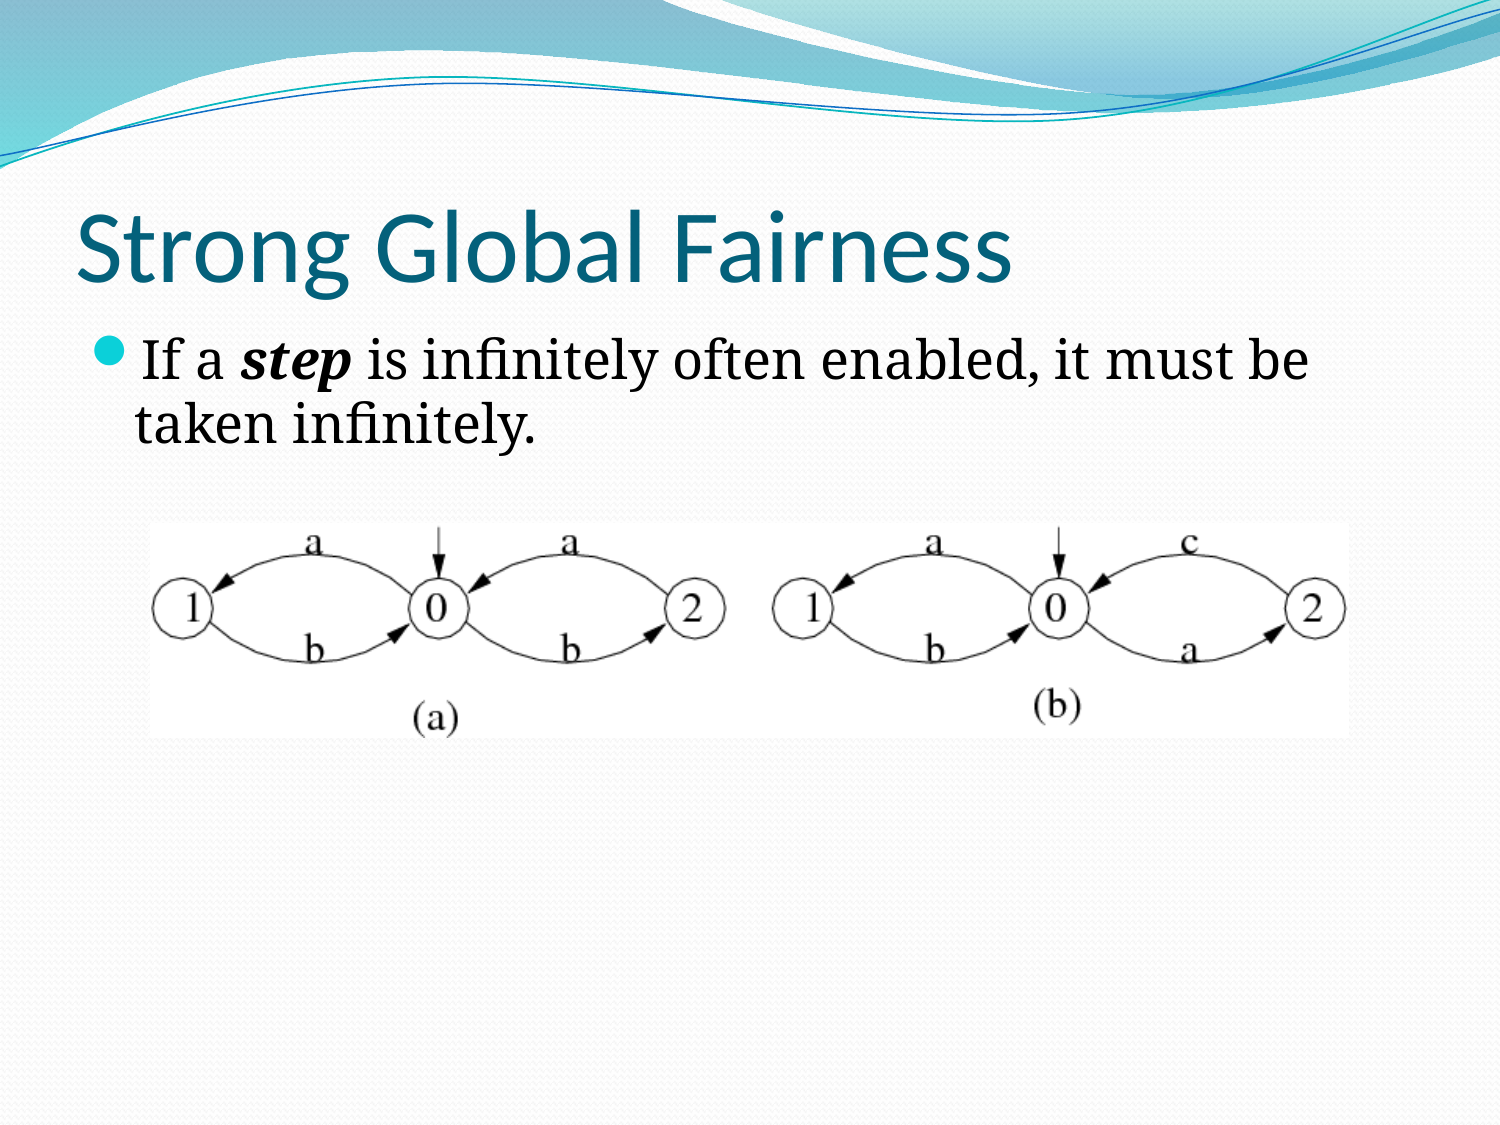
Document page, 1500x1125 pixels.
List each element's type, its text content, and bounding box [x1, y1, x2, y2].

picture [149, 523, 1349, 738]
title Strong Global Fairness [74, 115, 1426, 304]
list If a step is infinitely often enabled, it must be taken infinitely. [74, 317, 1426, 1038]
